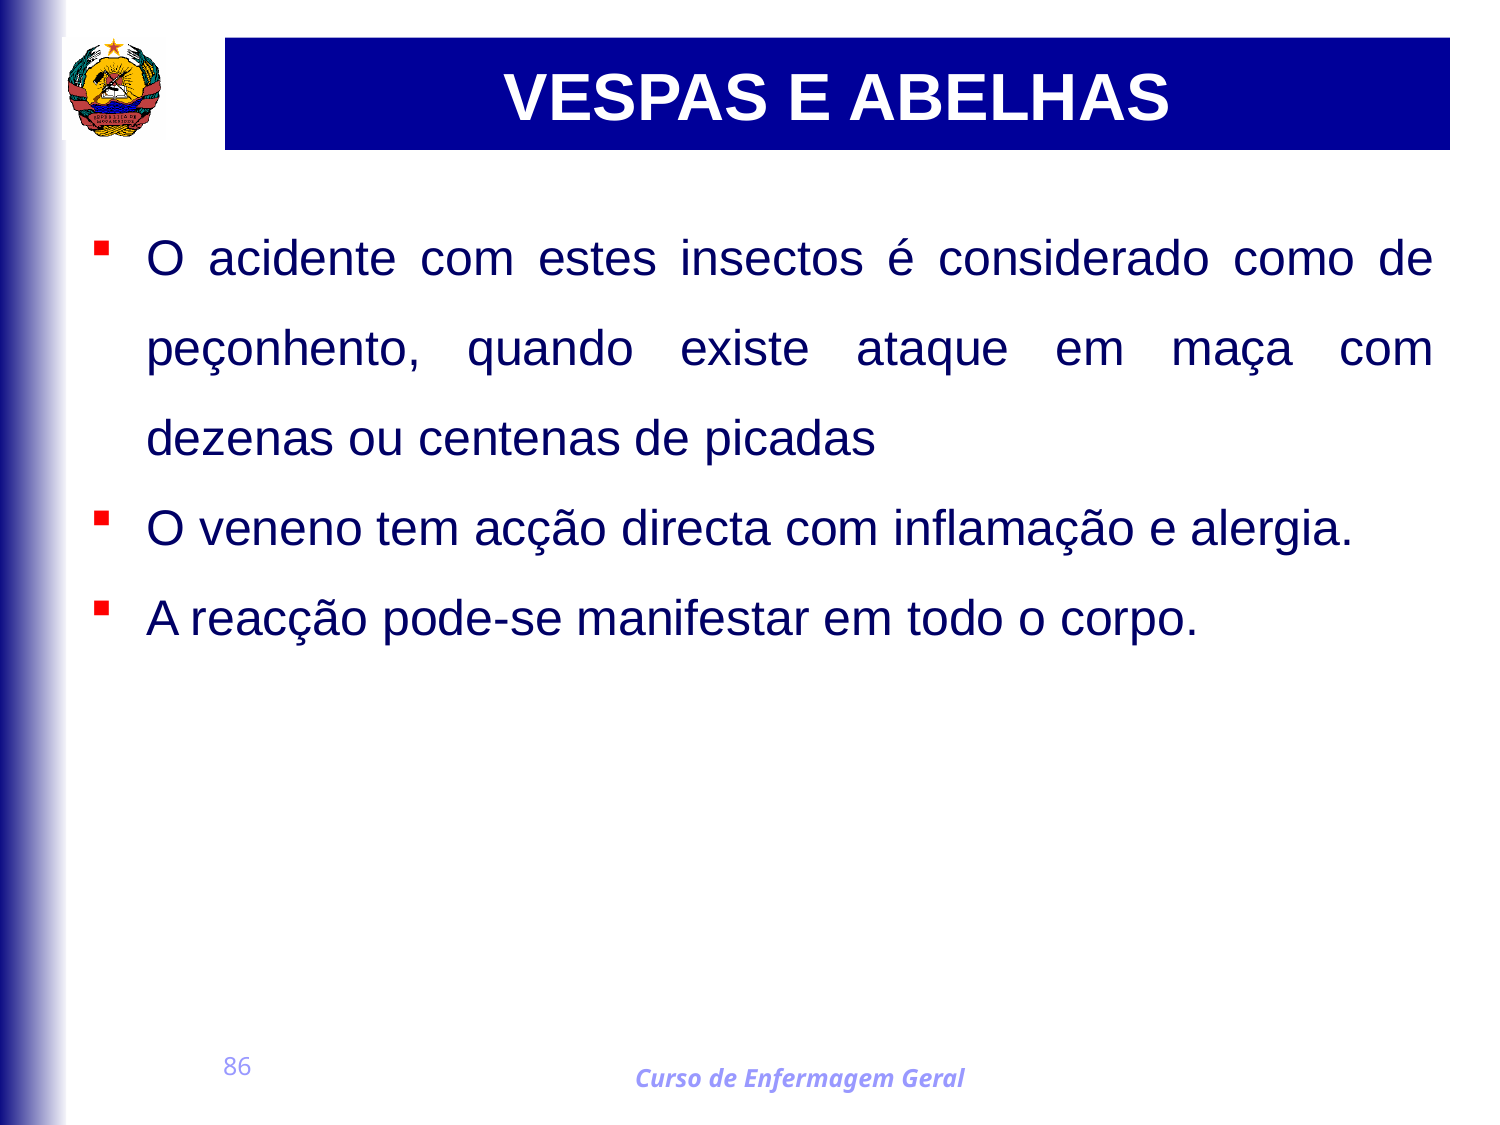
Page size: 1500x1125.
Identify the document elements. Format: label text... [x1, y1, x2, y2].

slide_number 86 [62, 1037, 413, 1098]
list O acidente com estes insectos é considerado como de peçonhento, quando existe ataque em maça com dezenas ou centenas de picadas O veneno tem acção directa com inflamação e alergia. A reacção pode-se manifestar em todo o corpo. [74, 187, 1451, 1013]
title VESPAS E ABELHAS [224, 37, 1451, 151]
footer Curso de Enfermagem Geral [499, 1049, 1101, 1101]
